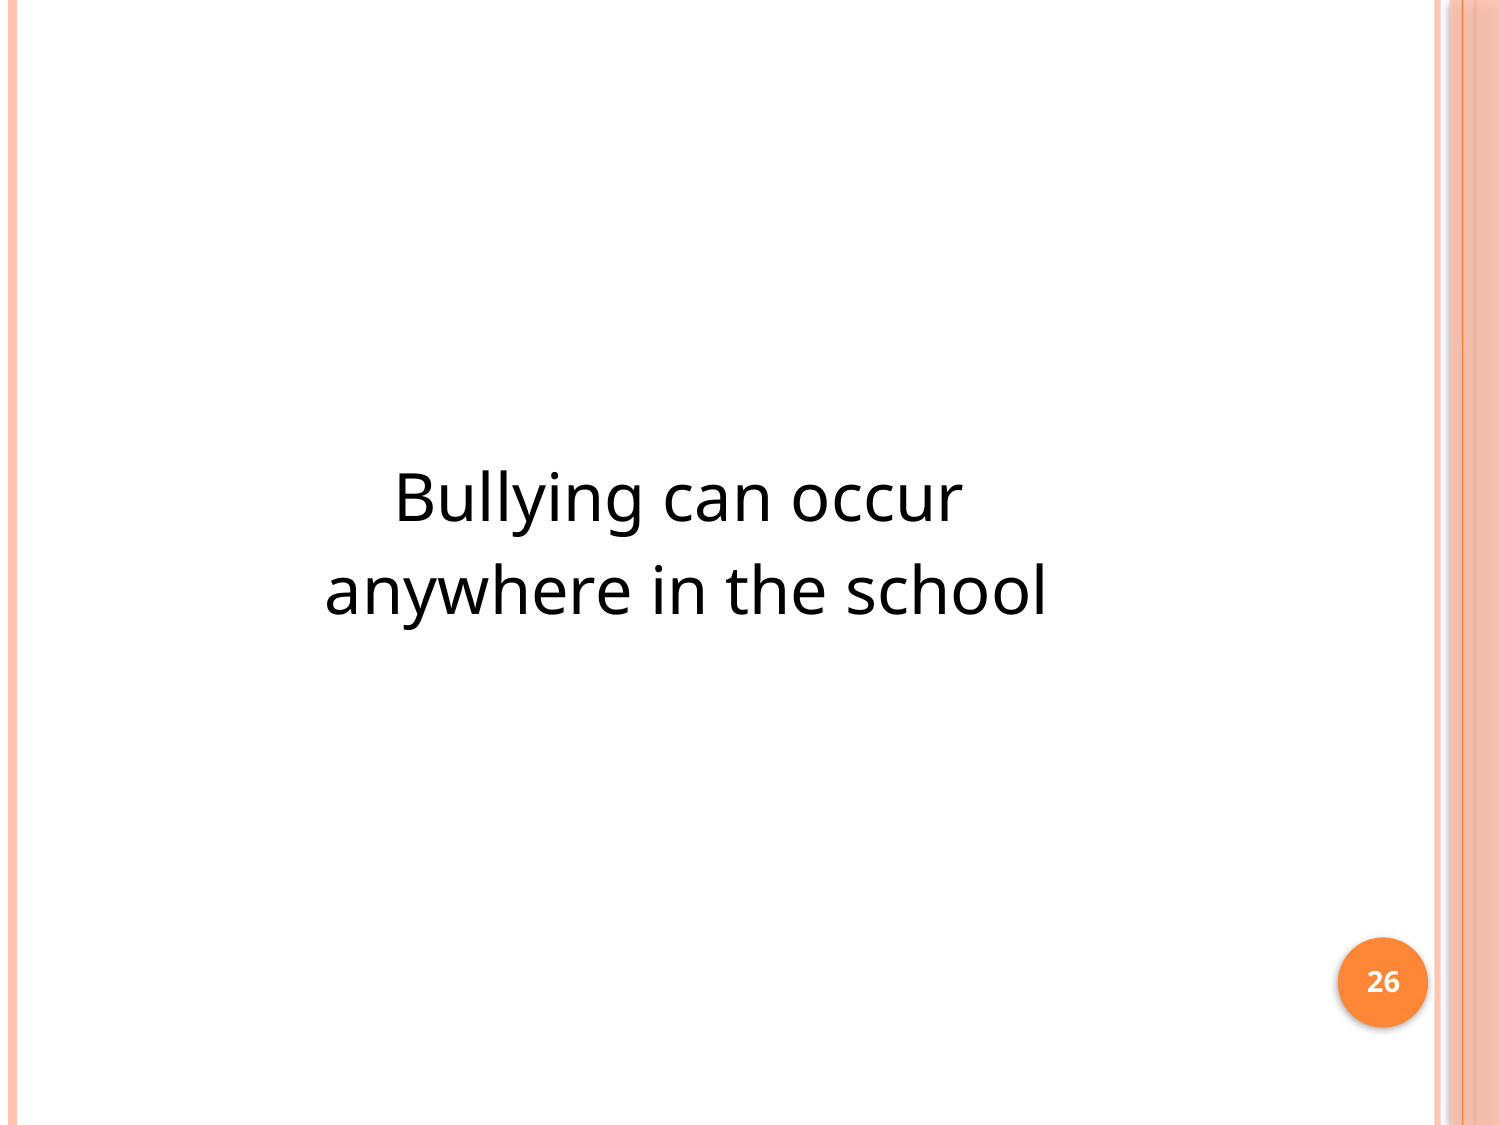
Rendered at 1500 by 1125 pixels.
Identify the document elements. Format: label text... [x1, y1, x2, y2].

slide_number 26 [1333, 940, 1434, 1026]
list Bullying can occur anywhere in the school [75, 262, 1300, 1062]
